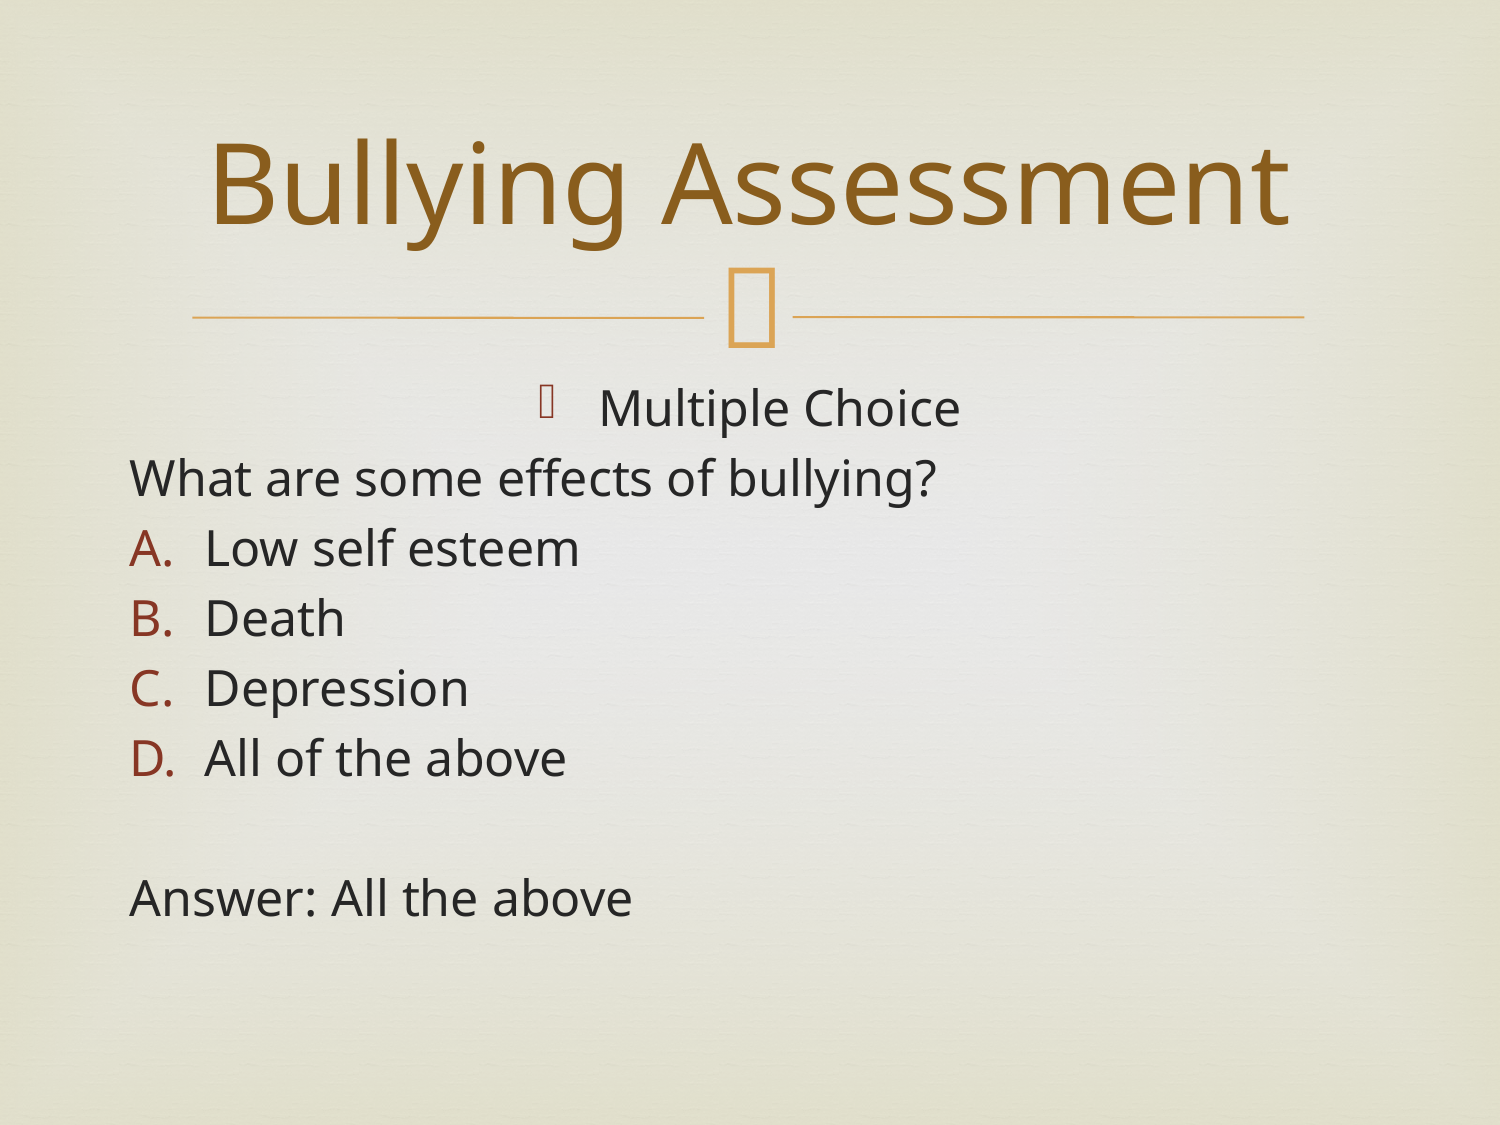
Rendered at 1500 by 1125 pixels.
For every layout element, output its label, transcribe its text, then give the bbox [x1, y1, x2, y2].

title Bullying Assessment [112, 93, 1386, 267]
list Multiple Choice What are some effects of bullying? Low self esteem Death Depression All of the above Answer: All the above [114, 368, 1386, 1005]
